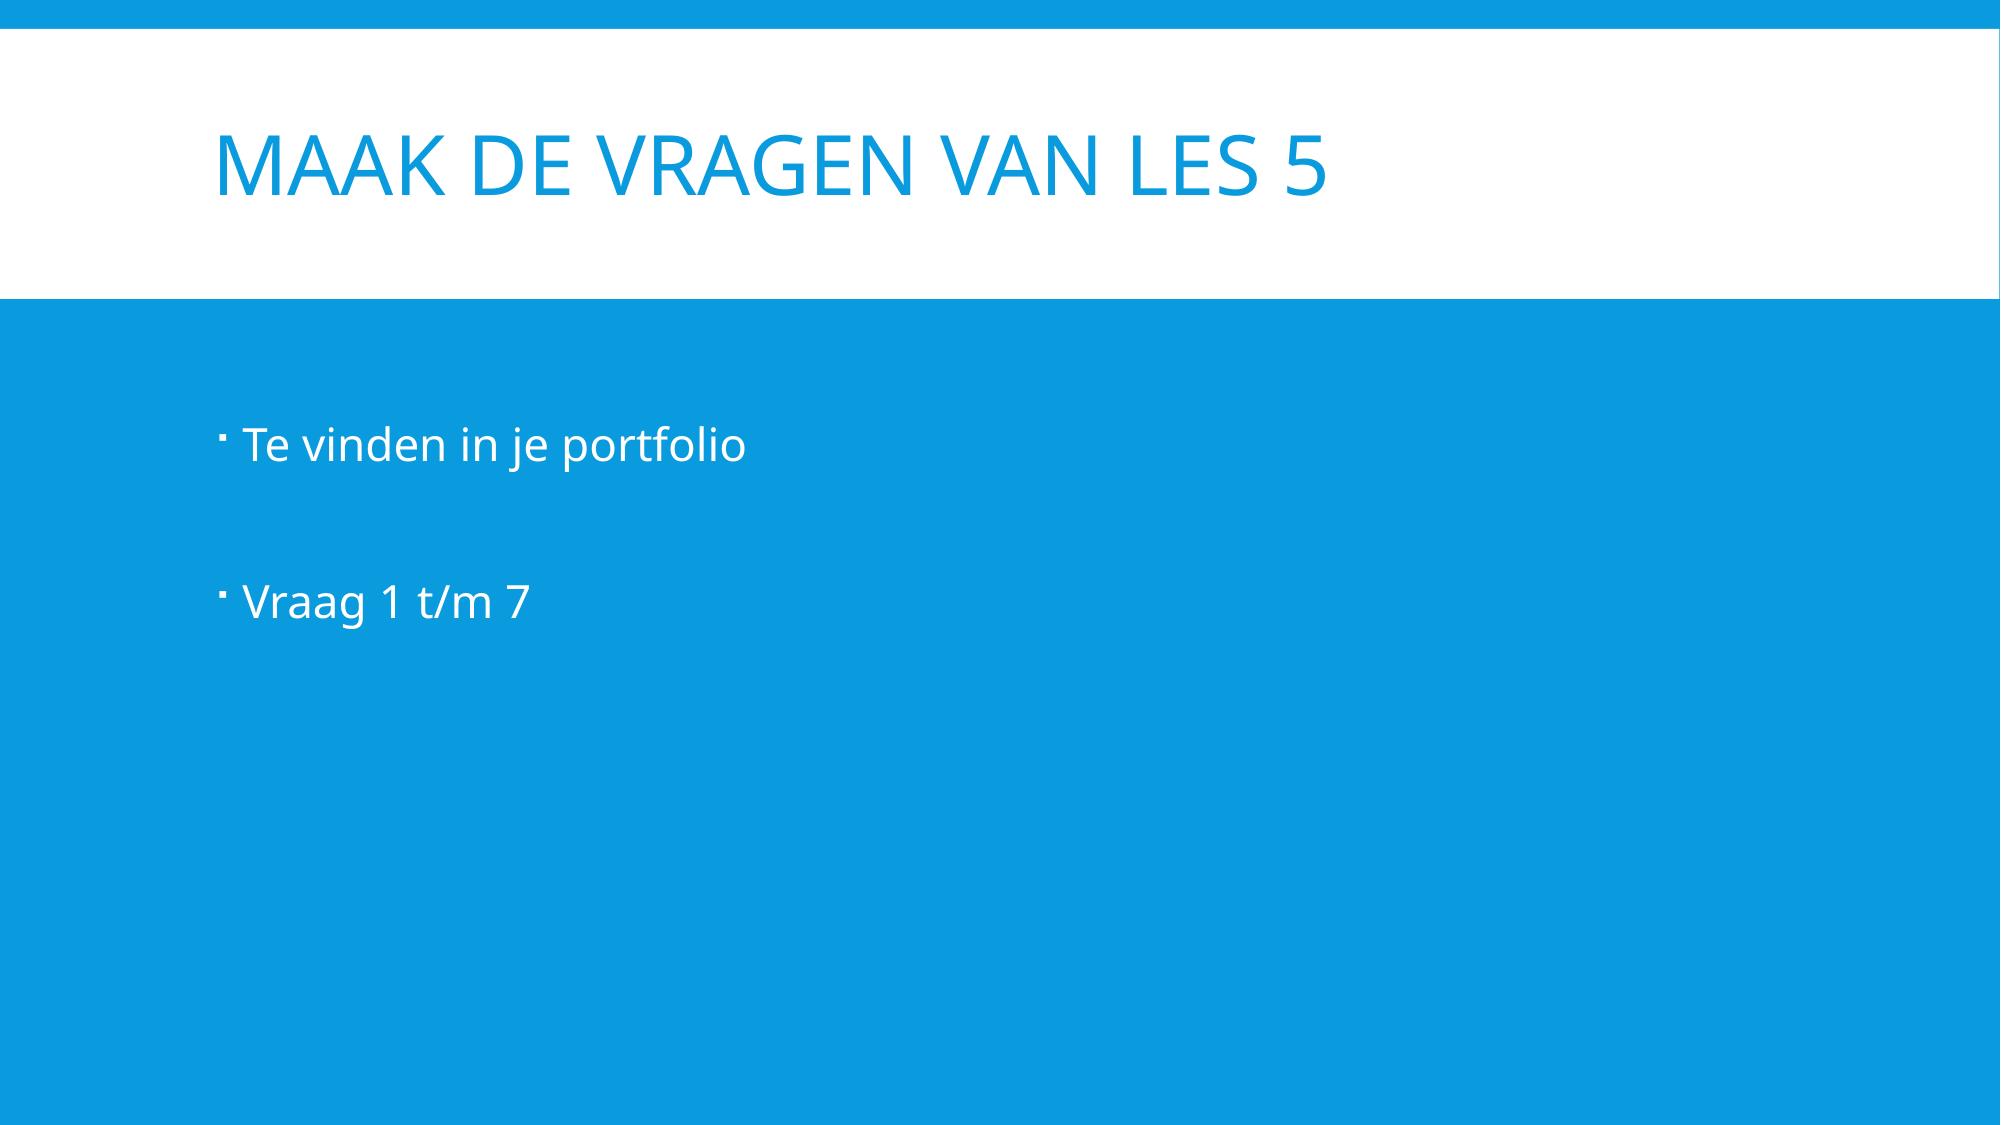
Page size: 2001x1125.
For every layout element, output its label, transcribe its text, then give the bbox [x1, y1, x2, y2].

title Maak de vragen van les 5 [197, 46, 1803, 295]
list Te vinden in je portfolio Vraag 1 t/m 7 [197, 329, 1803, 1020]
